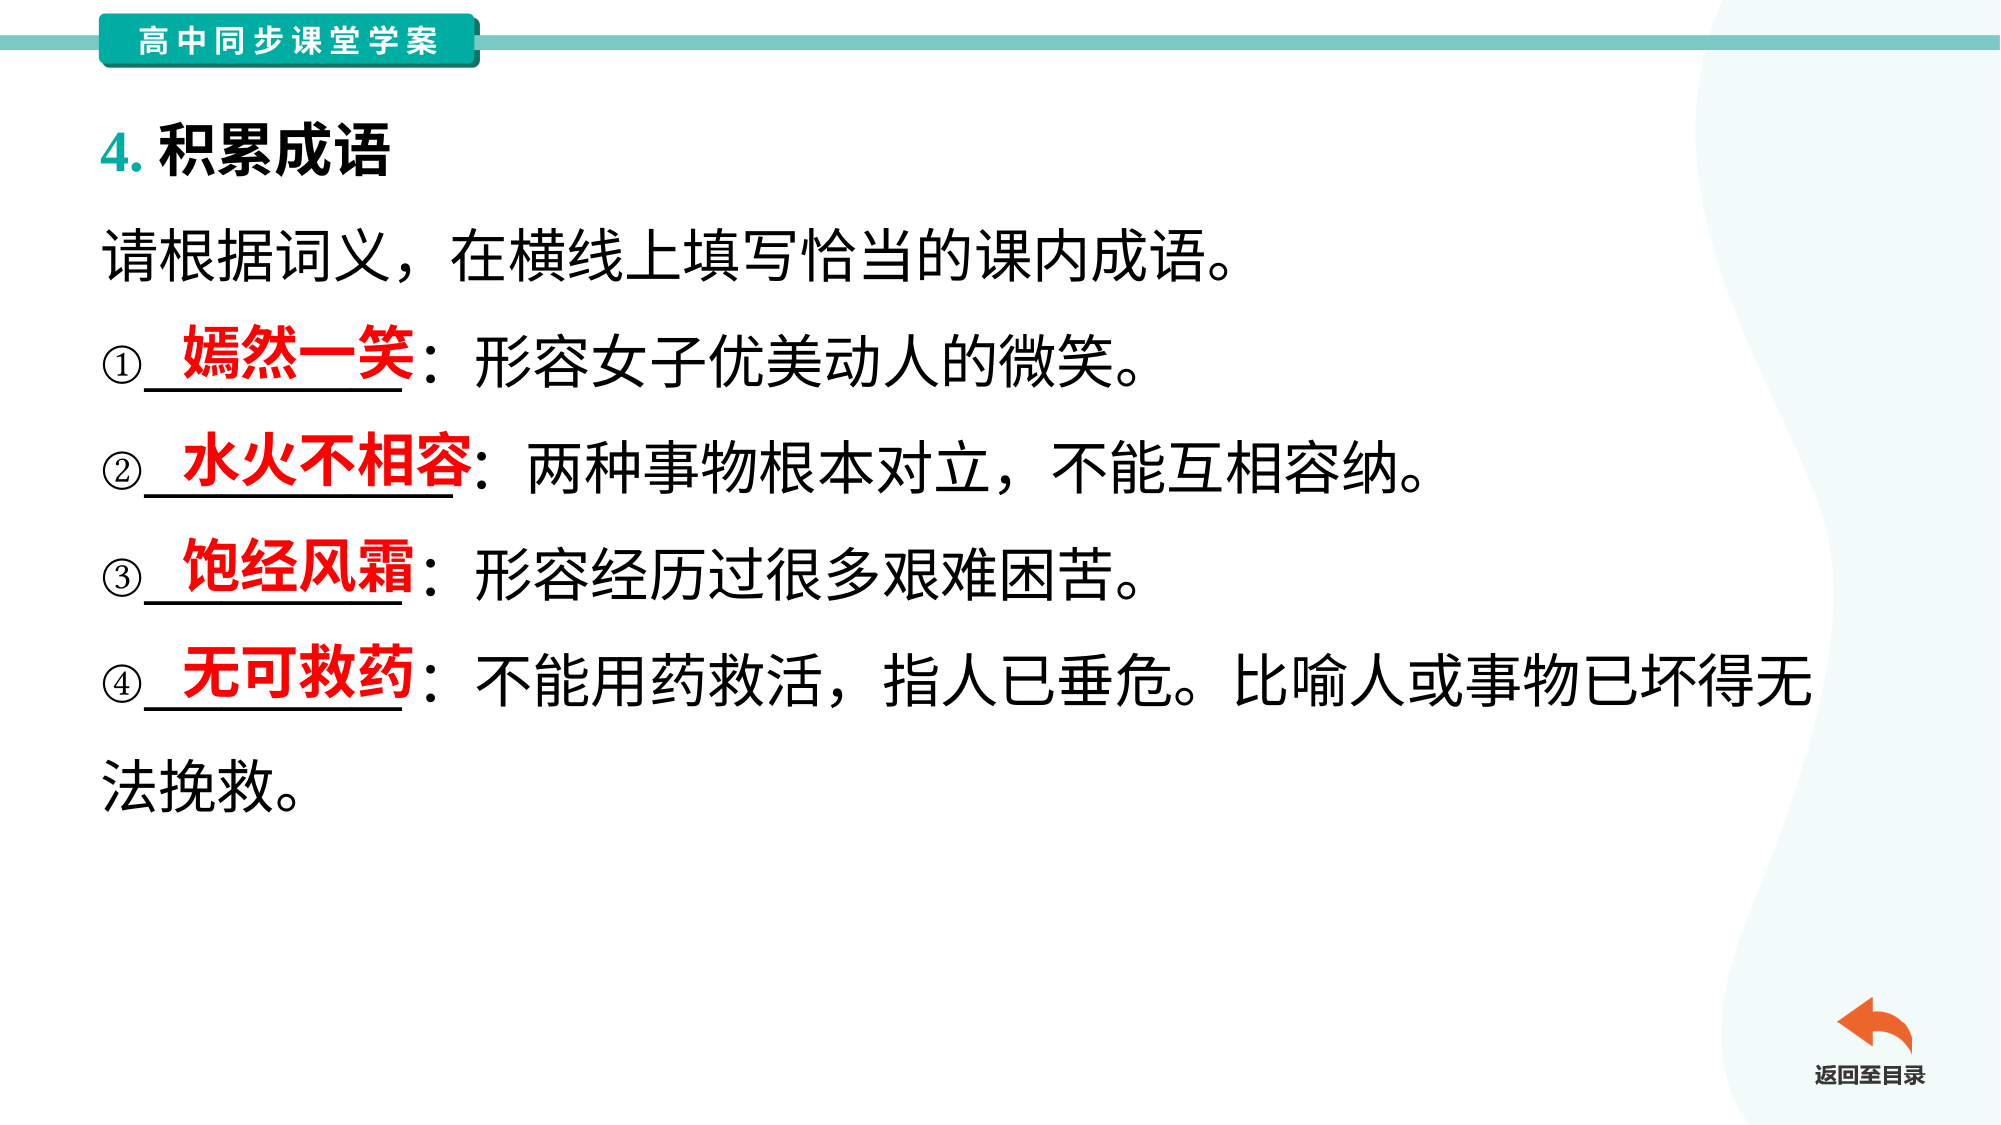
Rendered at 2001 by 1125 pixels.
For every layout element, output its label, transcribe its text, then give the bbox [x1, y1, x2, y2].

text_box 水火不相容 [160, 390, 496, 493]
text_box 饱经风霜 [160, 496, 438, 599]
picture [0, 0, 2000, 1125]
text_box 4.积累成语 请根据词义，在横线上填写恰当的课内成语。 ①__________：形容女子优美动人的微笑。 ②____________：两种事物根本对立，不能互相容纳。 ③__________：形容经历过很多艰难困苦。 ④__________：不能用药救活，指人已垂危。比喻人或事物已坏得无 法挽救。 [100, 76, 1899, 821]
text_box 无可救药 [160, 603, 438, 706]
text_box 嫣然一笑 [160, 284, 438, 387]
